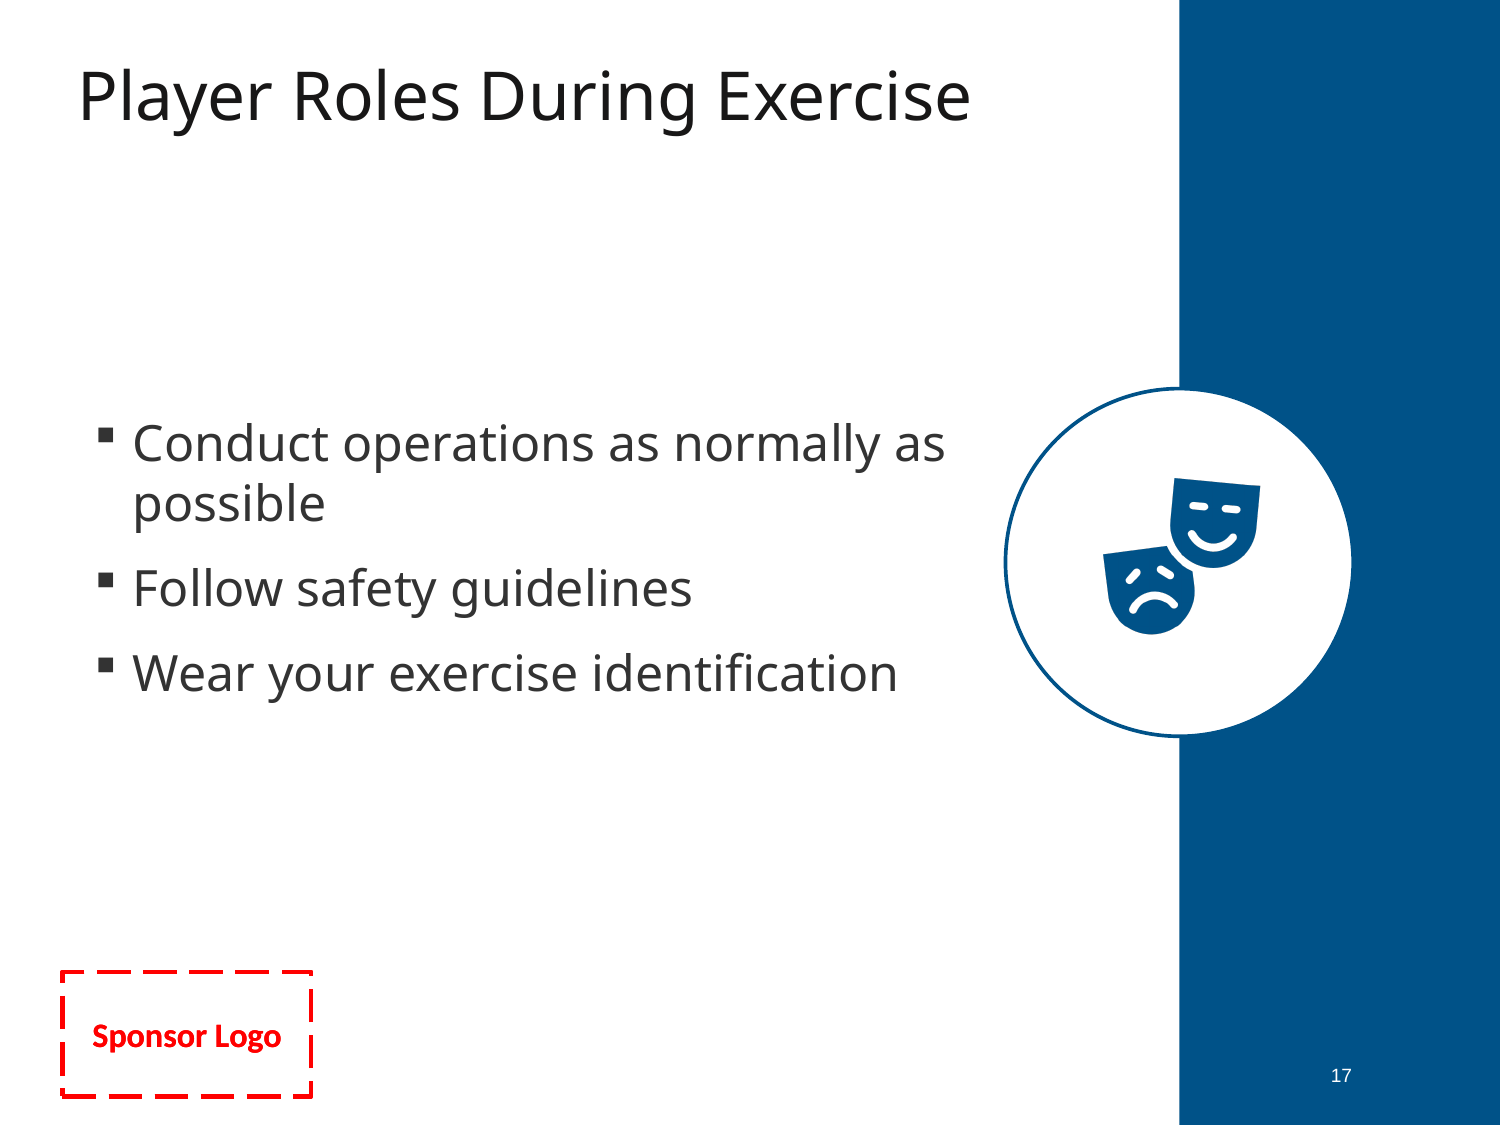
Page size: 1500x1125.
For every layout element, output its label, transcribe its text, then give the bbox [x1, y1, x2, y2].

text_box [1177, 0, 1500, 1125]
text_box [1003, 386, 1356, 739]
picture [1087, 462, 1276, 651]
title Player Roles During Exercise [62, 11, 1088, 175]
slide_number 17 [1242, 1052, 1368, 1098]
list Conduct operations as normally as possible Follow safety guidelines Wear your exercise identification [79, 245, 1033, 867]
